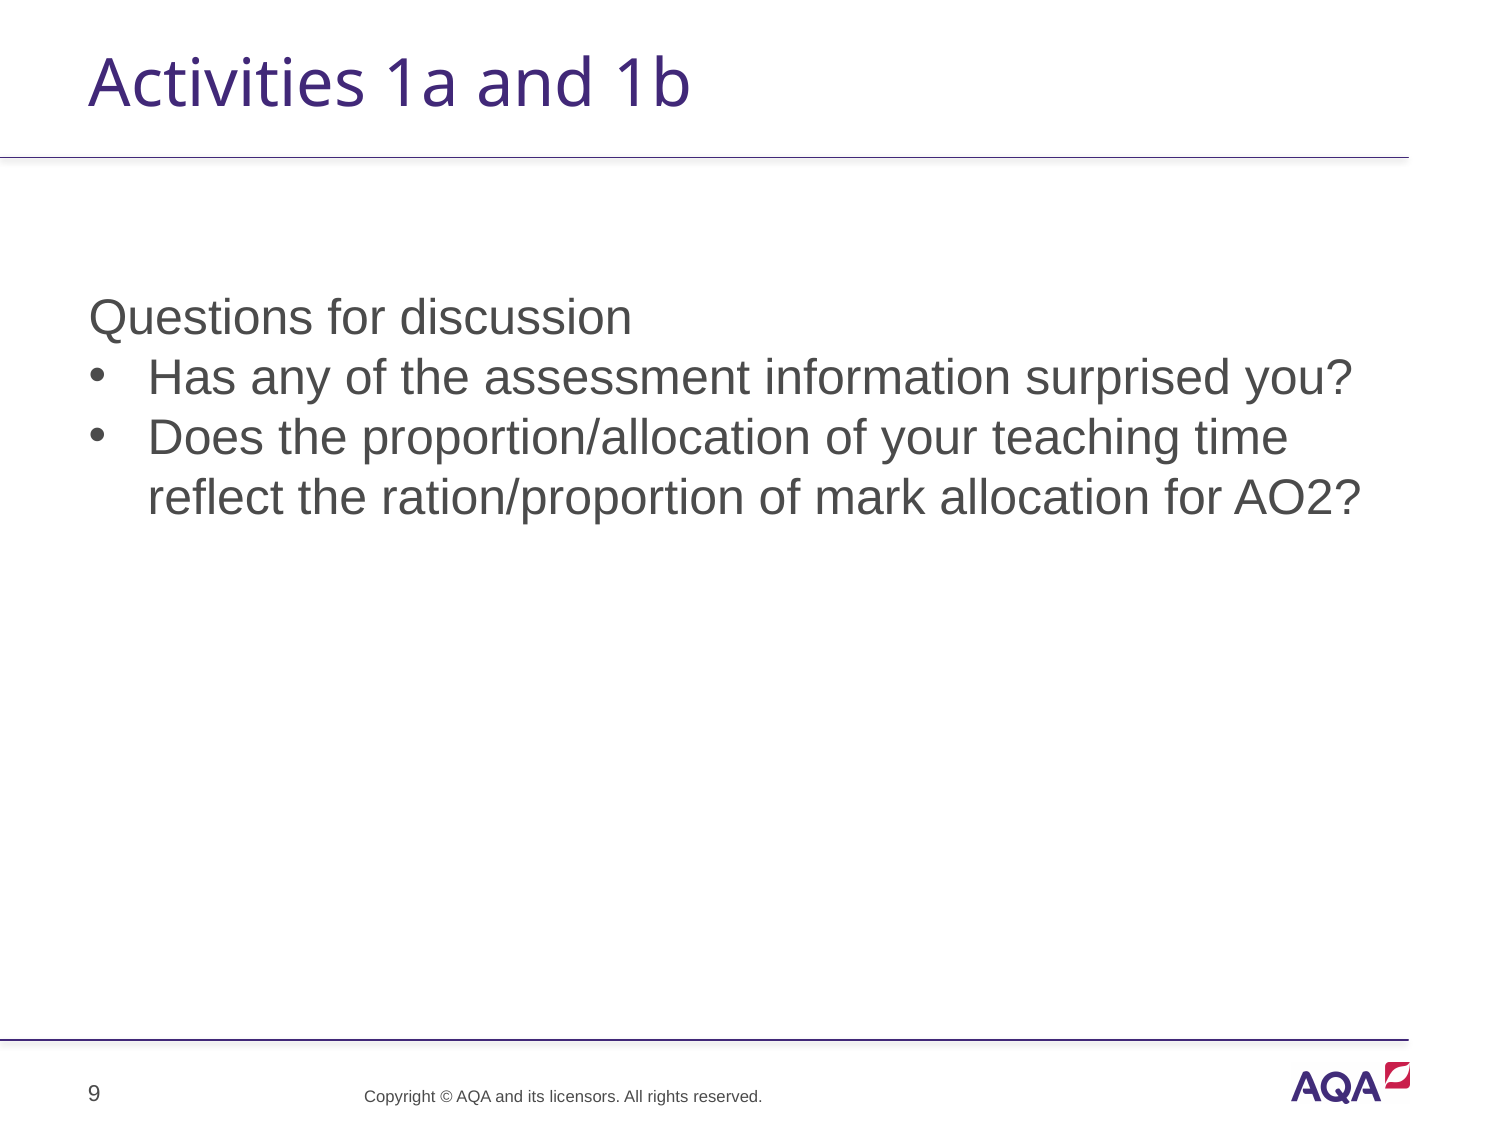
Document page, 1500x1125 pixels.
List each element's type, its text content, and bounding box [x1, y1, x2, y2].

list Questions for discussion Has any of the assessment information surprised you? Does the proportion/allocation of your teaching time reflect the ration/proportion of mark allocation for AO2? [88, 284, 1409, 1007]
slide_number 9 [72, 1062, 188, 1123]
picture [1291, 1062, 1410, 1104]
footer Copyright © AQA and its licensors. All rights reserved. [324, 1084, 764, 1124]
title Activities 1a and 1b [88, 61, 1409, 133]
